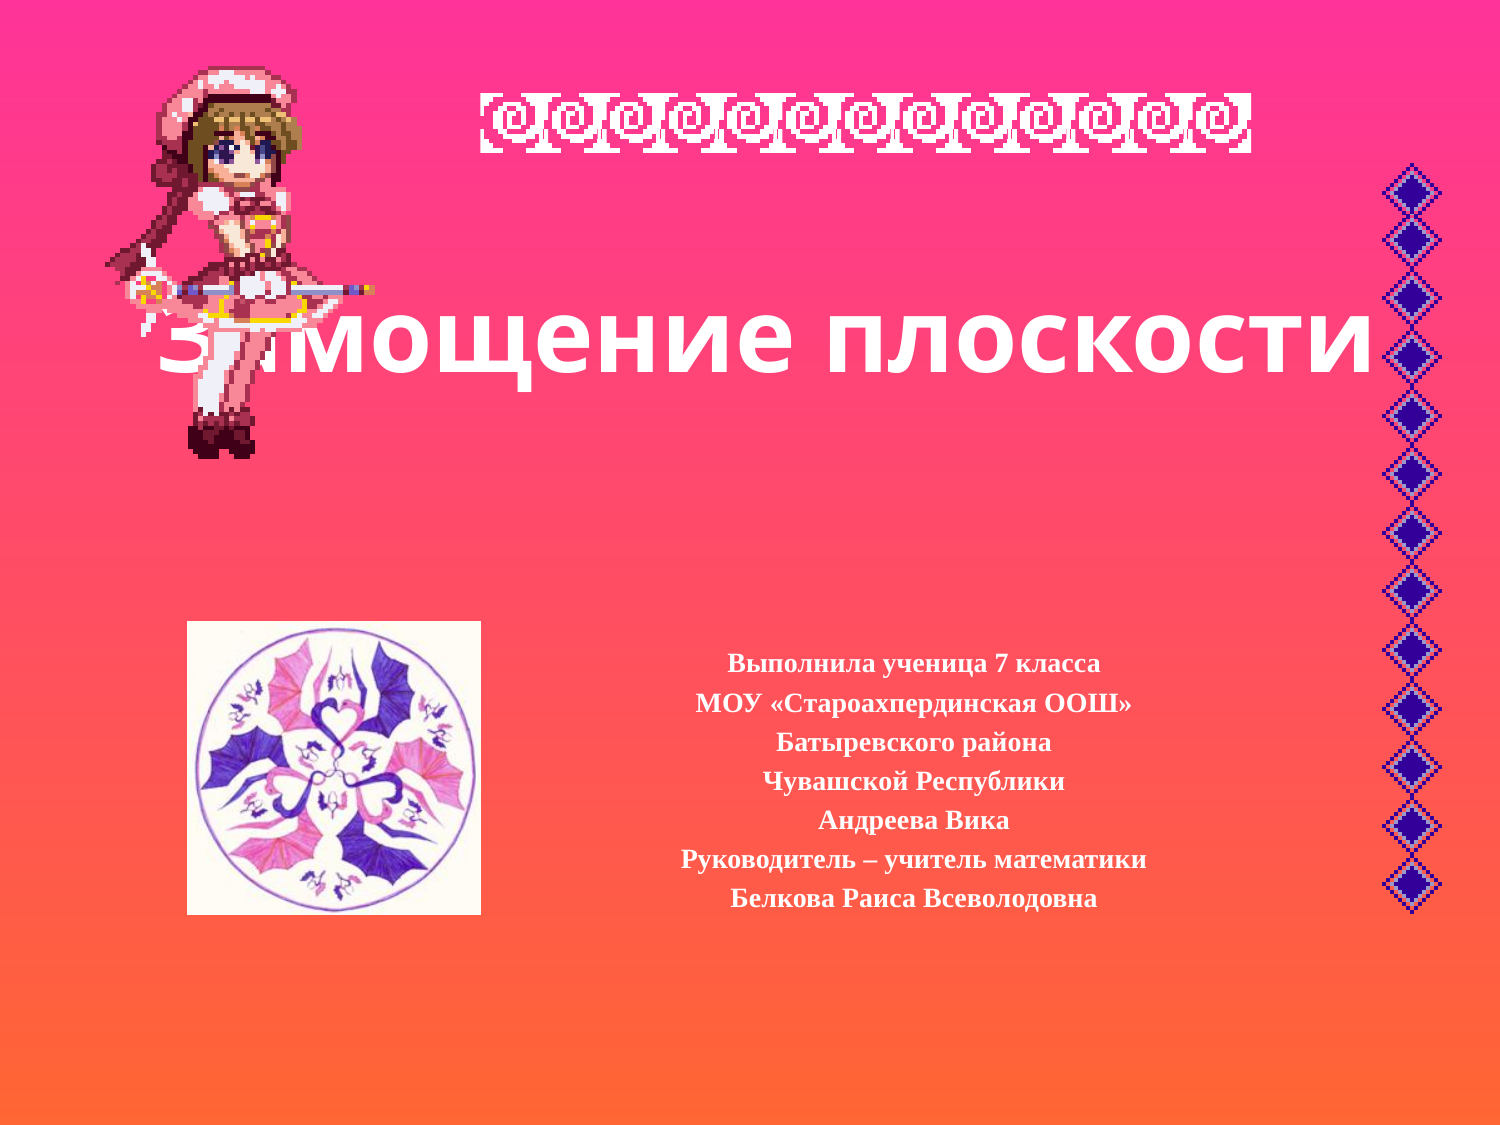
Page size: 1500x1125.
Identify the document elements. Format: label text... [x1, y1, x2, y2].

picture [480, 93, 1252, 153]
picture [105, 66, 376, 459]
picture [1382, 163, 1442, 915]
title Замощение плоскости [383, 210, 1375, 453]
subtitle Выполнила ученица 7 класса МОУ «Староахпердинская ООШ» Батыревского района Чувашской Республики Андреева Вика Руководитель – учитель математики Белкова Раиса Всеволодовна [481, 637, 1379, 925]
picture [187, 621, 481, 915]
